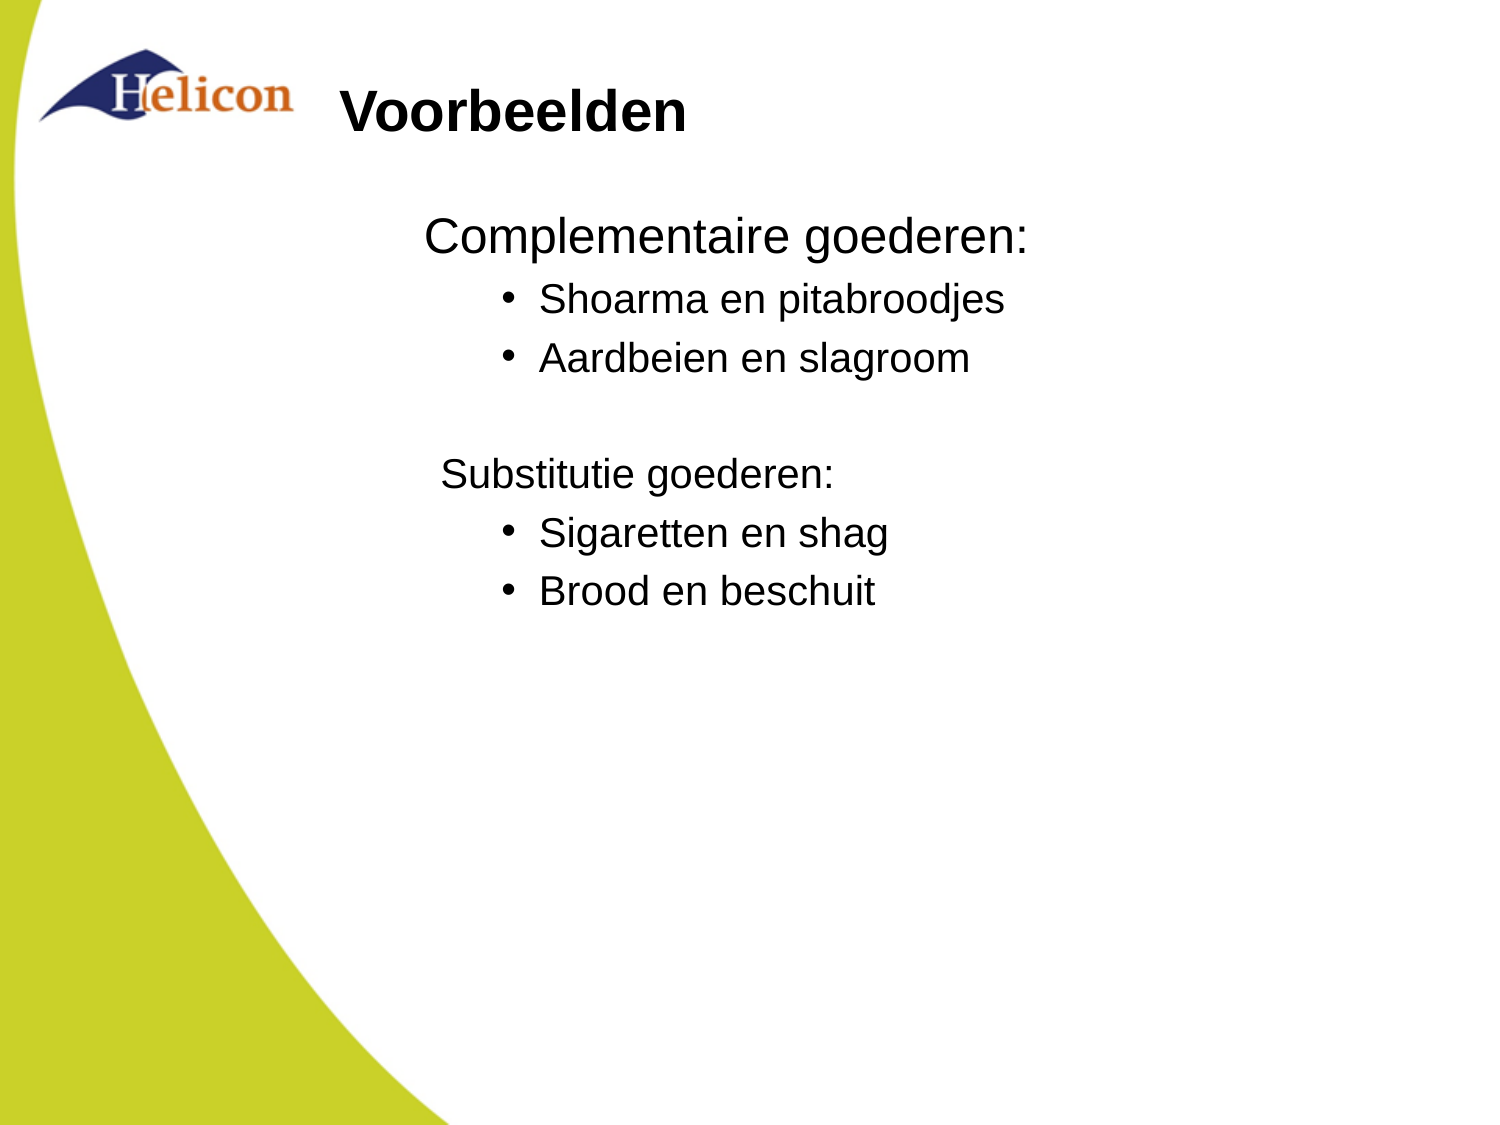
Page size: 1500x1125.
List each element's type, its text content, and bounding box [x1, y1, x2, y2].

picture [0, 0, 1500, 1125]
list Complementaire goederen: Shoarma en pitabroodjes Aardbeien en slagroom Substitutie goederen: Sigaretten en shag Brood en beschuit [336, 196, 1425, 1005]
title Voorbeelden [324, 54, 1415, 161]
